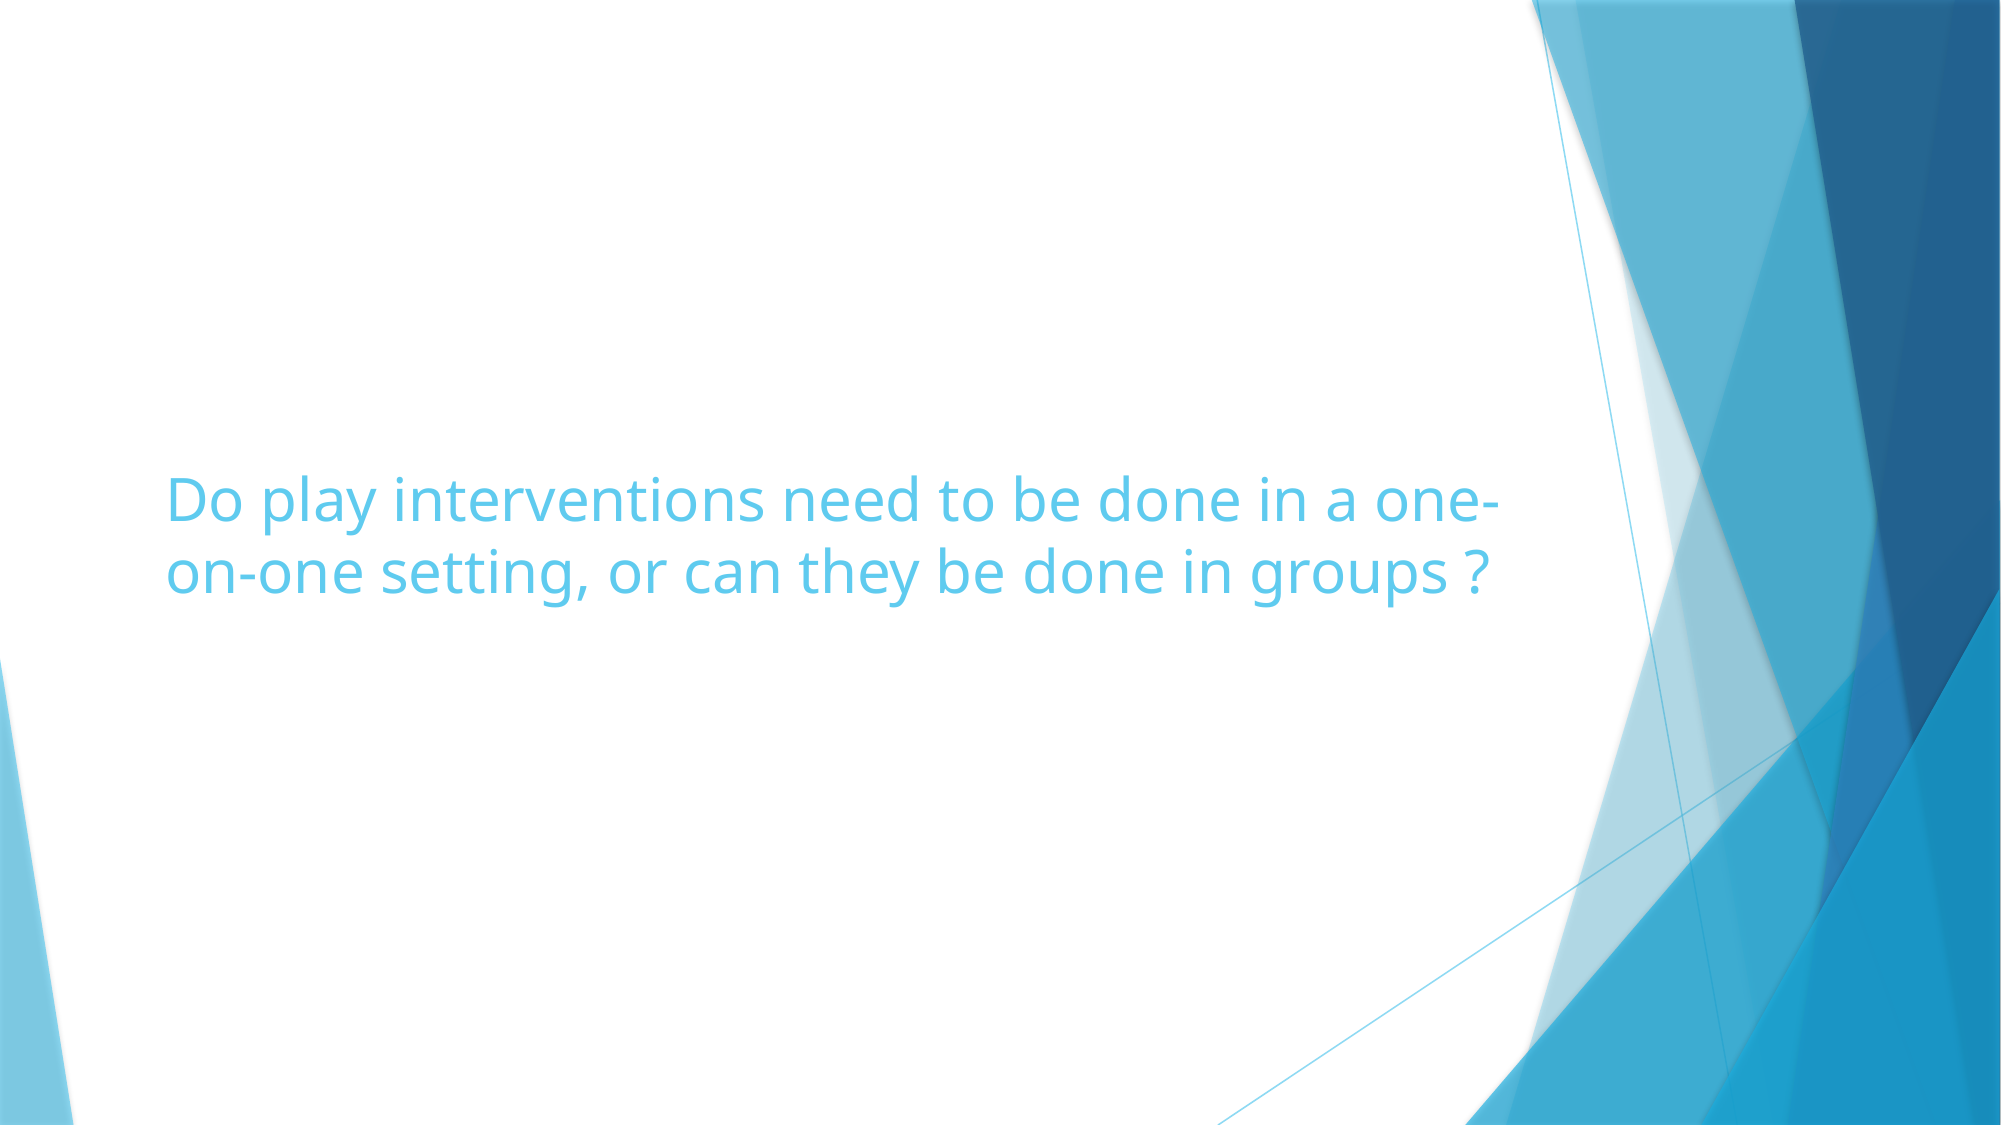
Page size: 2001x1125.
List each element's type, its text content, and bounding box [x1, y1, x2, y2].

title Do play interventions need to be done in a one-on-one setting, or can they be done in groups ? [150, 454, 1561, 671]
